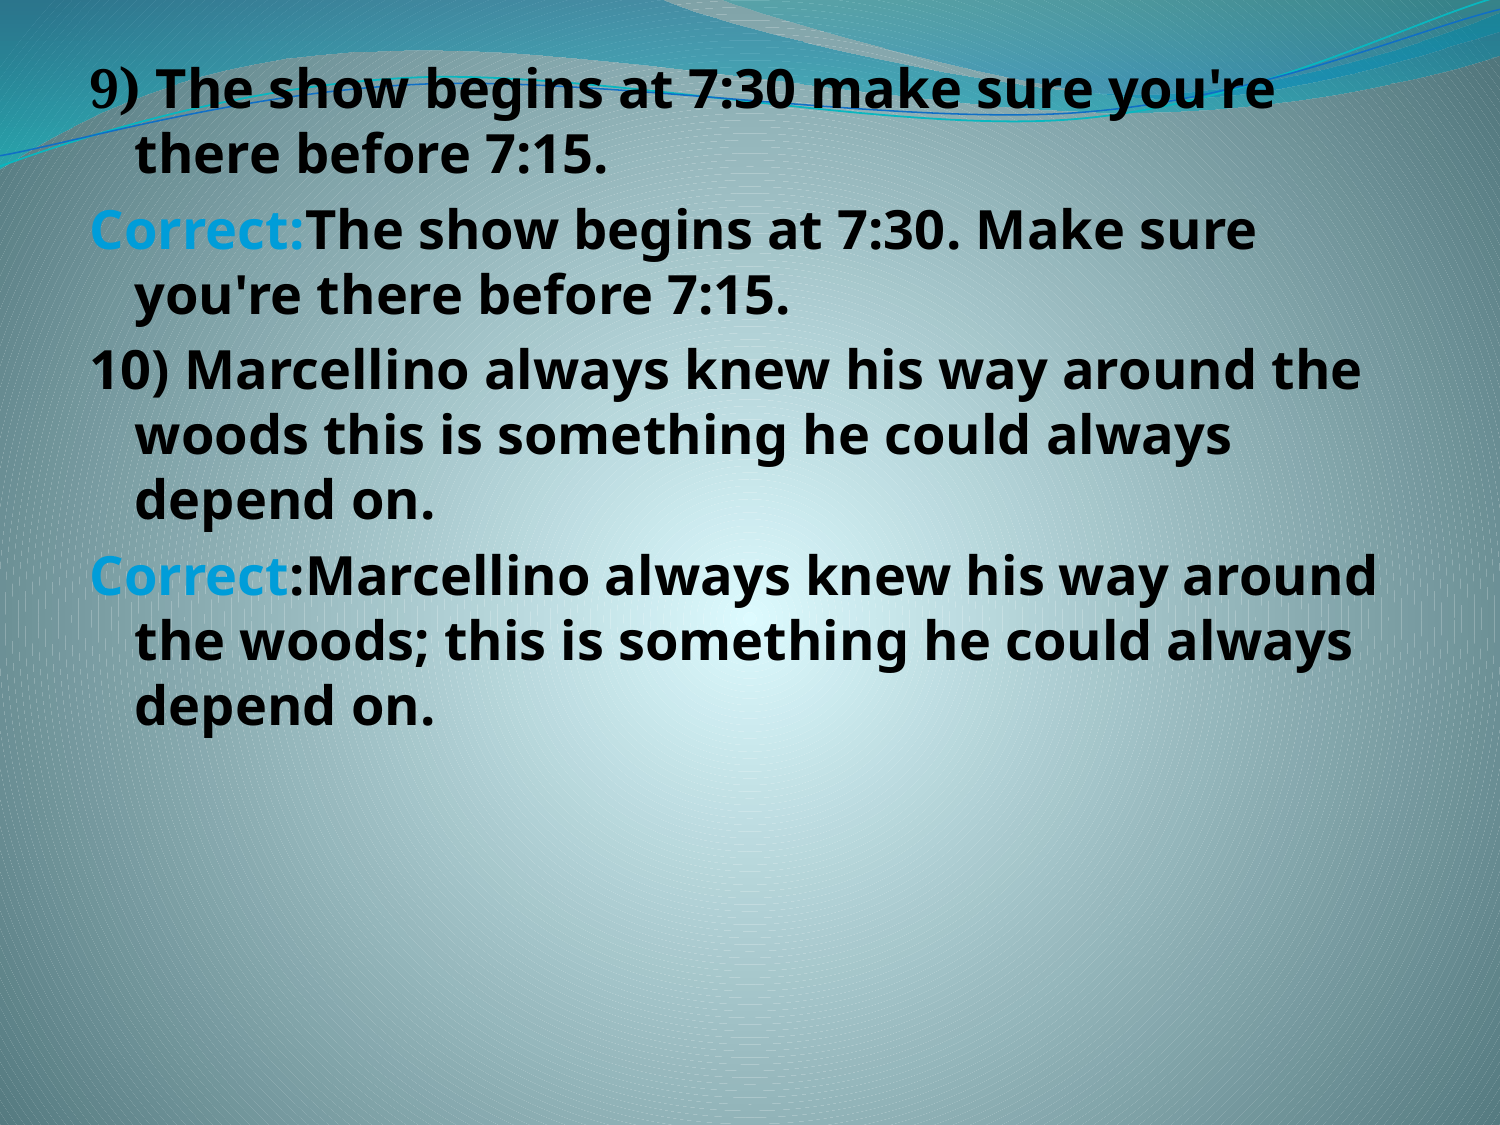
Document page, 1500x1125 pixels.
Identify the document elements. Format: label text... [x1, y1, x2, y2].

list 9) The show begins at 7:30 make sure you're there before 7:15. Correct:The show begins at 7:30. Make sure you're there before 7:15. 10) Marcellino always knew his way around the woods this is something he could always depend on. Correct:Marcellino always knew his way around the woods; this is something he could always depend on. [75, 46, 1425, 1005]
